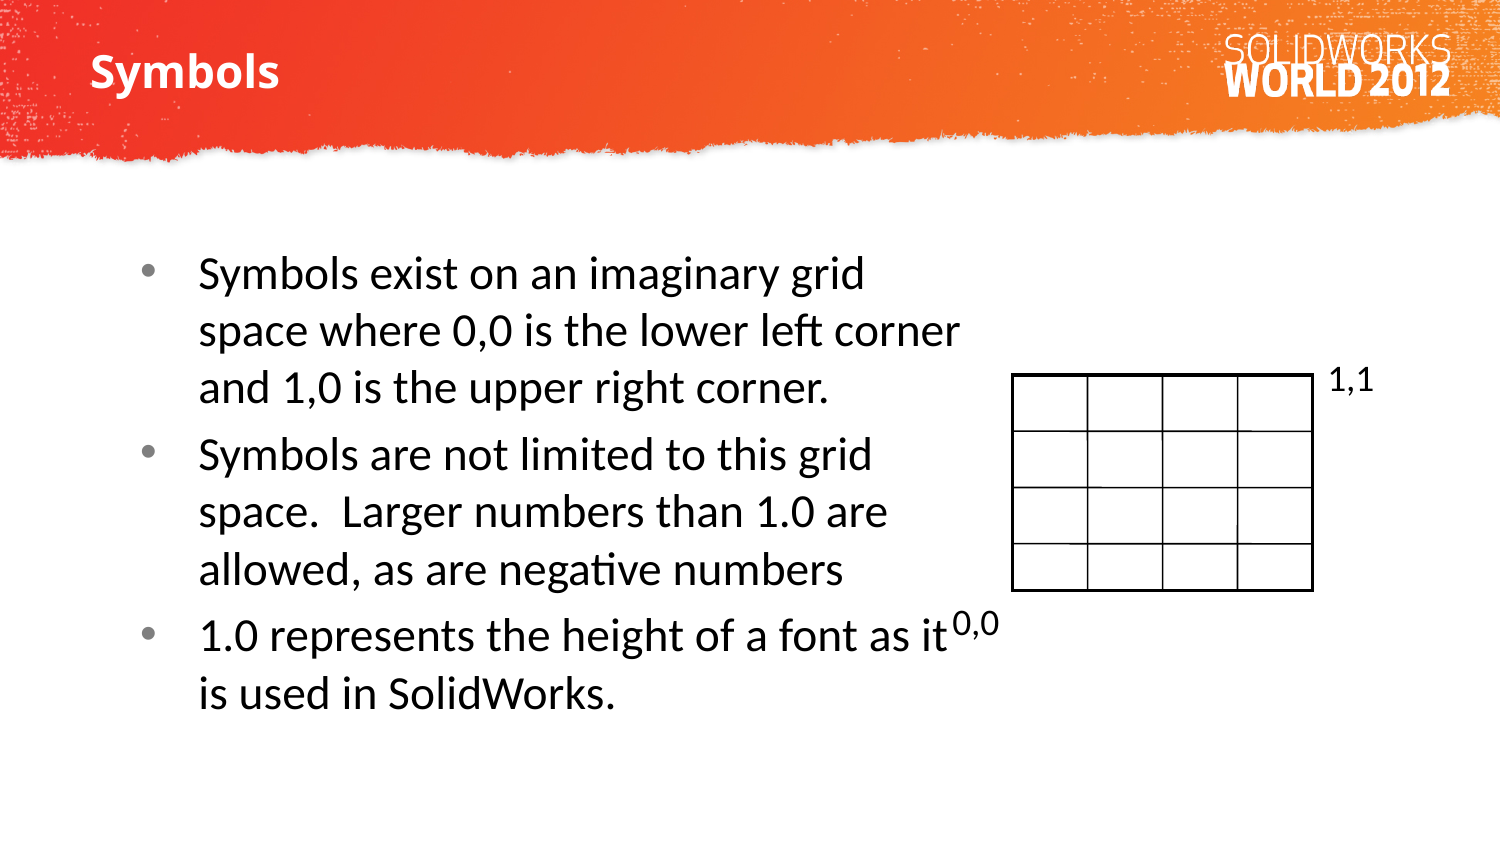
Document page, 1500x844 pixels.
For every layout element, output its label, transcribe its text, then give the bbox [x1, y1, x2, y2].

text_box [1238, 544, 1313, 591]
text_box [1012, 432, 1087, 487]
text_box [1238, 432, 1313, 487]
text_box 1,1 [1312, 346, 1400, 407]
text_box [1088, 375, 1162, 431]
text_box [1163, 375, 1237, 431]
text_box [1238, 375, 1313, 431]
text_box [1012, 375, 1087, 431]
text_box [1012, 488, 1087, 543]
text_box 0,0 [937, 590, 1025, 651]
text_box [1163, 544, 1237, 591]
text_box [1088, 544, 1162, 591]
title Symbols [75, 18, 1163, 122]
text_box [1163, 488, 1237, 543]
text_box [1238, 488, 1313, 543]
text_box [1088, 432, 1162, 487]
list Symbols exist on an imaginary grid space where 0,0 is the lower left corner and 1,0 is the upper right corner. Symbols are not limited to this grid space. Larger numbers than 1.0 are allowed, as are negative numbers 1.0 represents the height of a font as it is used in SolidWorks. [125, 234, 1000, 769]
text_box [1012, 544, 1087, 591]
text_box [1163, 432, 1237, 487]
text_box [1088, 488, 1162, 543]
picture [0, 0, 1500, 844]
